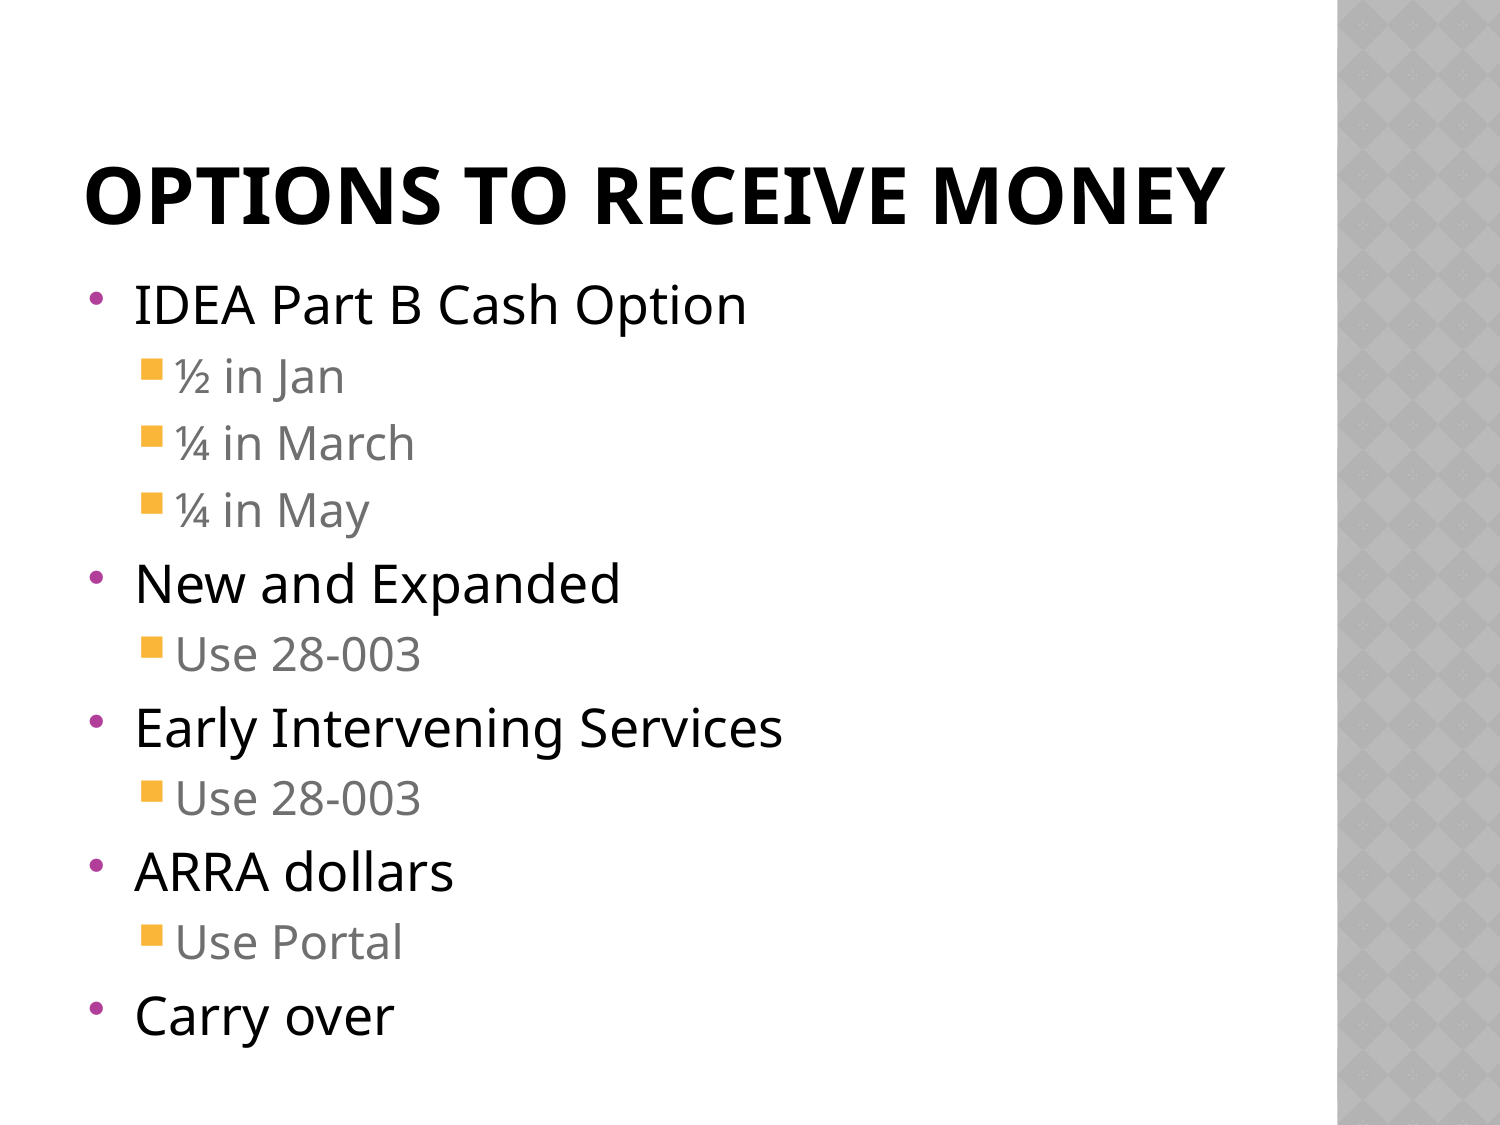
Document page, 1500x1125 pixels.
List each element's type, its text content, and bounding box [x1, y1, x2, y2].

list IDEA Part B Cash Option ½ in Jan ¼ in March ¼ in May New and Expanded Use 28-003 Early Intervening Services Use 28-003 ARRA dollars Use Portal Carry over [75, 264, 1263, 1059]
title Options to Receive Money [75, 52, 1263, 240]
